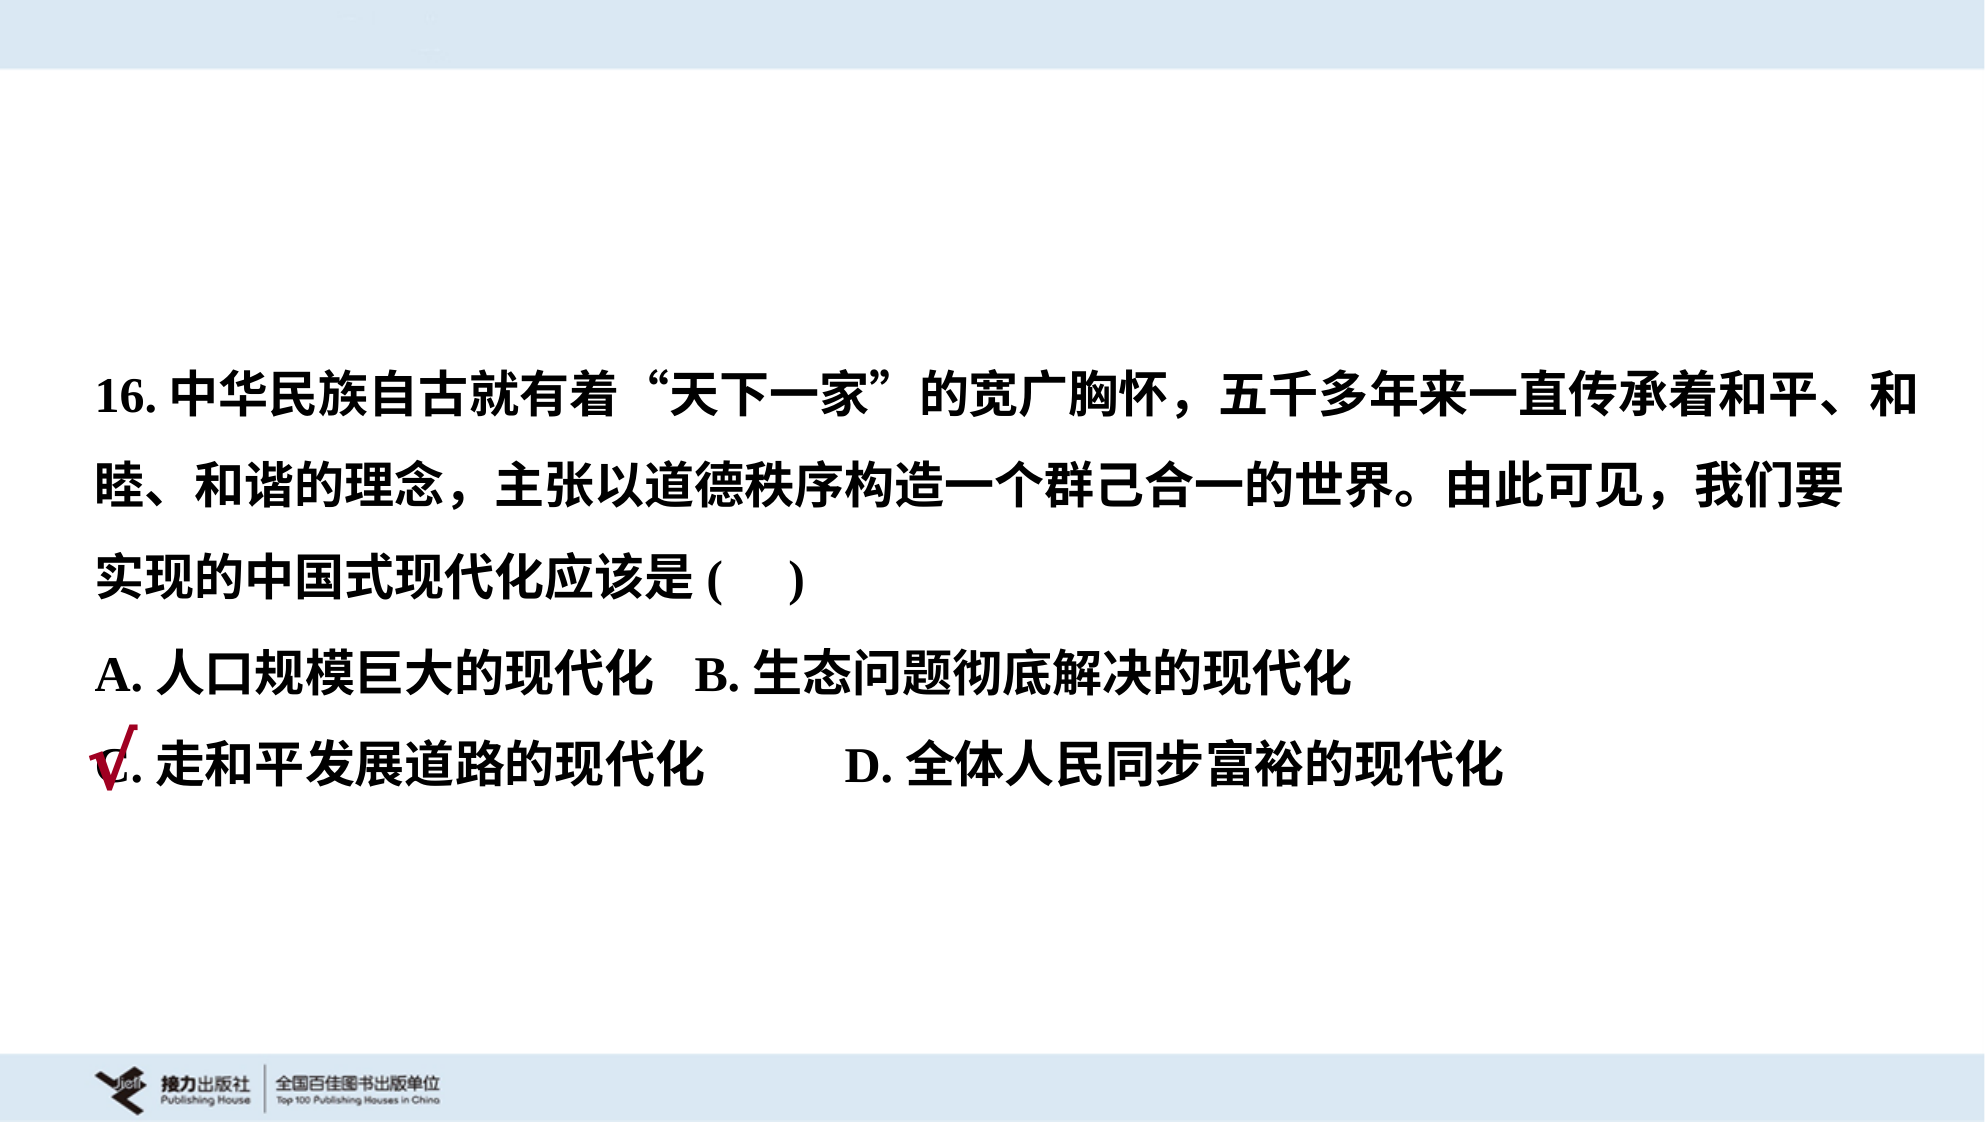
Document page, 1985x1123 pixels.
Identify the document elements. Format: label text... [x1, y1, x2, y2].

text_box A.人口规模巨大的现代化 B.生态问题彻底解决的现代化 C.走和平发展道路的现代化 D.全体人民同步富裕的现代化 [94, 609, 1892, 793]
text_box 16.中华民族自古就有着“天下一家”的宽广胸怀，五千多年来一直传承着和平、和 睦、和谐的理念，主张以道德秩序构造一个群己合一的世界。由此可见，我们要 实现的中国式现代化应该是( ) [94, 330, 1892, 606]
text_box √ [86, 712, 139, 806]
picture [0, 0, 1985, 1122]
